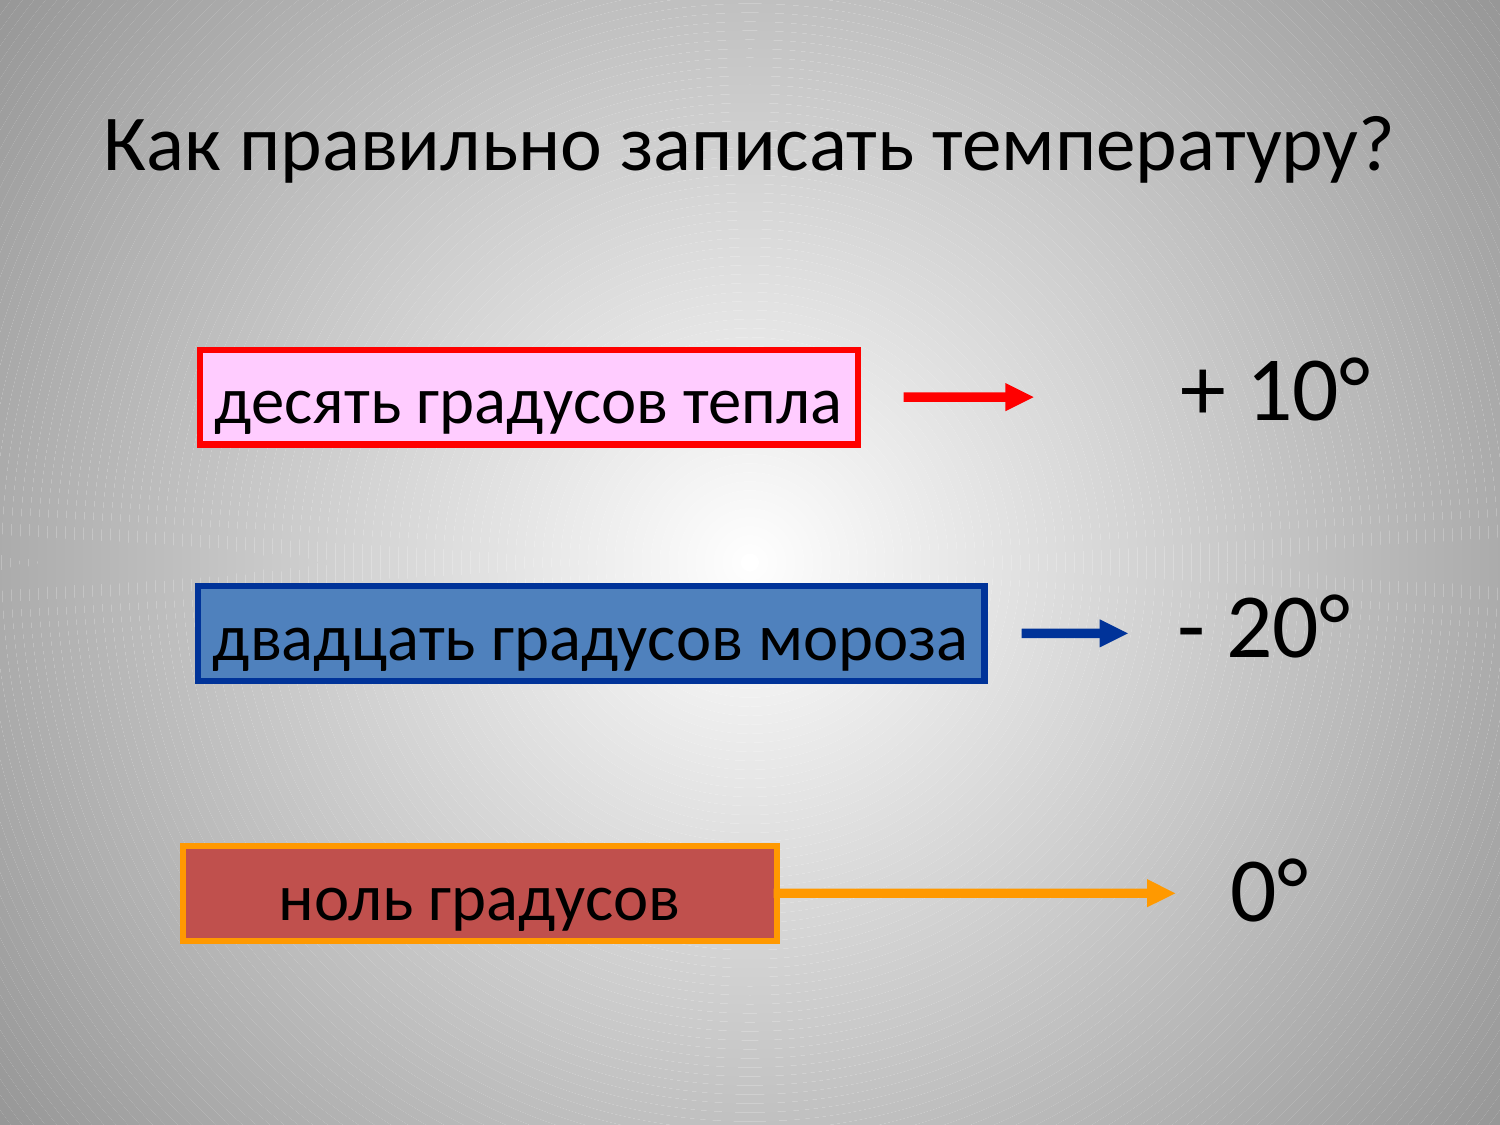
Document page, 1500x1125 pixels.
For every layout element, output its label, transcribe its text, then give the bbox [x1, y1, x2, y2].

text_box [903, 390, 1034, 404]
text_box + 10° [1165, 321, 1386, 447]
text_box двадцать градусов мороза [198, 586, 985, 681]
text_box - 20° [1162, 558, 1366, 683]
text_box [1021, 627, 1128, 640]
text_box [773, 887, 1176, 900]
title Как правильно записать температуру? [75, 45, 1425, 233]
text_box ноль градусов [183, 846, 778, 941]
text_box десять градусов тепла [199, 349, 859, 445]
text_box 0° [1216, 822, 1324, 948]
